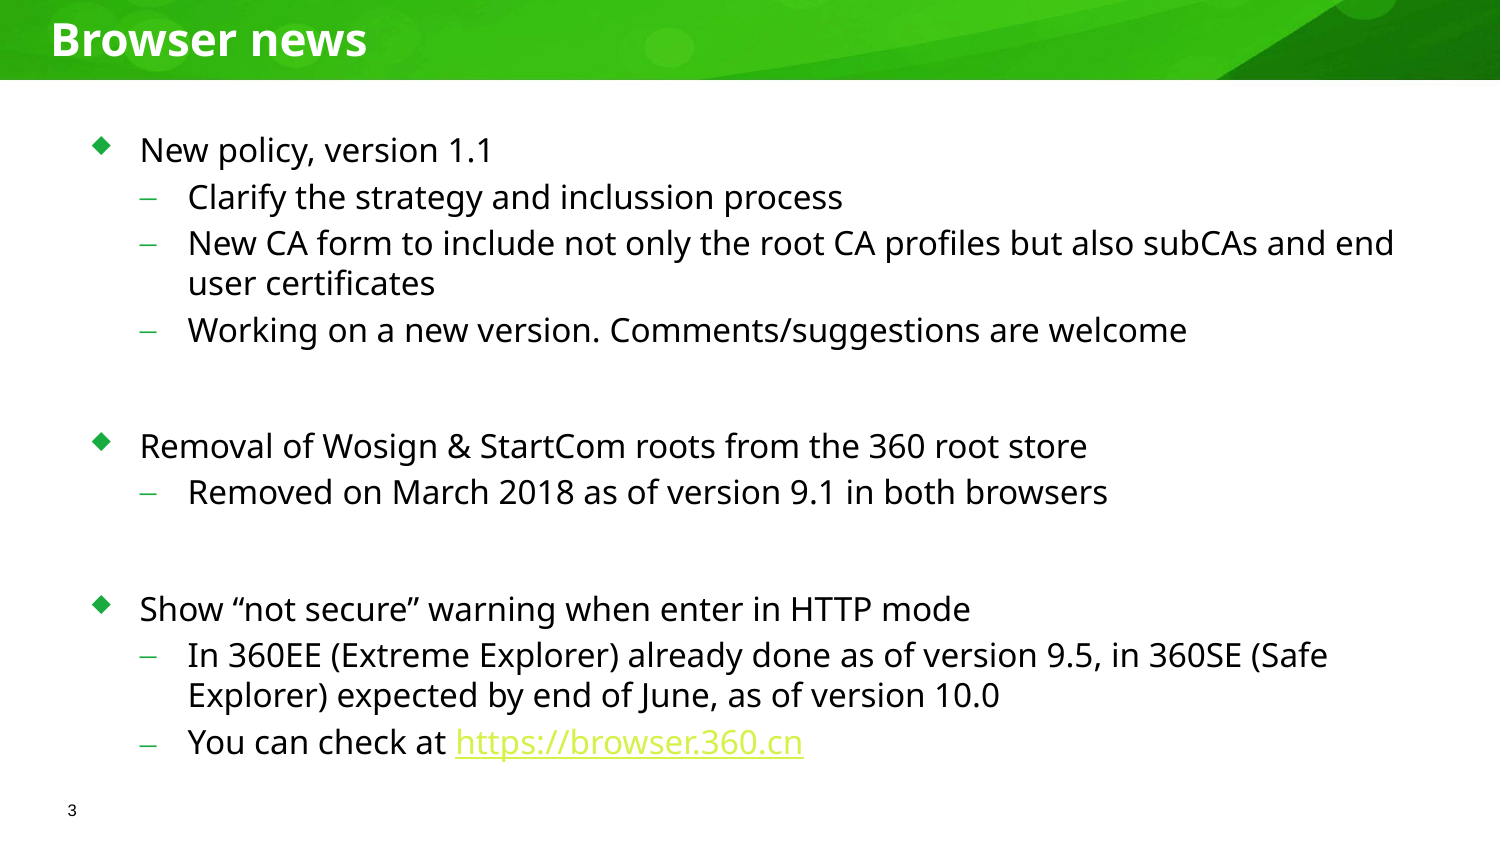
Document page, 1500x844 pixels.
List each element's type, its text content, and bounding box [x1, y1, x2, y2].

picture [0, 0, 1500, 844]
list New policy, version 1.1 Clarify the strategy and inclussion process New CA form to include not only the root CA profiles but also subCAs and end user certificates Working on a new version. Comments/suggestions are welcome Removal of Wosign & StartCom roots from the 360 root store Removed on March 2018 as of version 9.1 in both browsers Show “not secure” warning when enter in HTTP mode In 360EE (Extreme Explorer) already done as of version 9.5, in 360SE (Safe Explorer) expected by end of June, as of version 10.0 You can check at https://browser.360.cn [75, 121, 1425, 766]
slide_number 2 [49, 792, 96, 828]
title Browser news [50, 9, 1450, 66]
